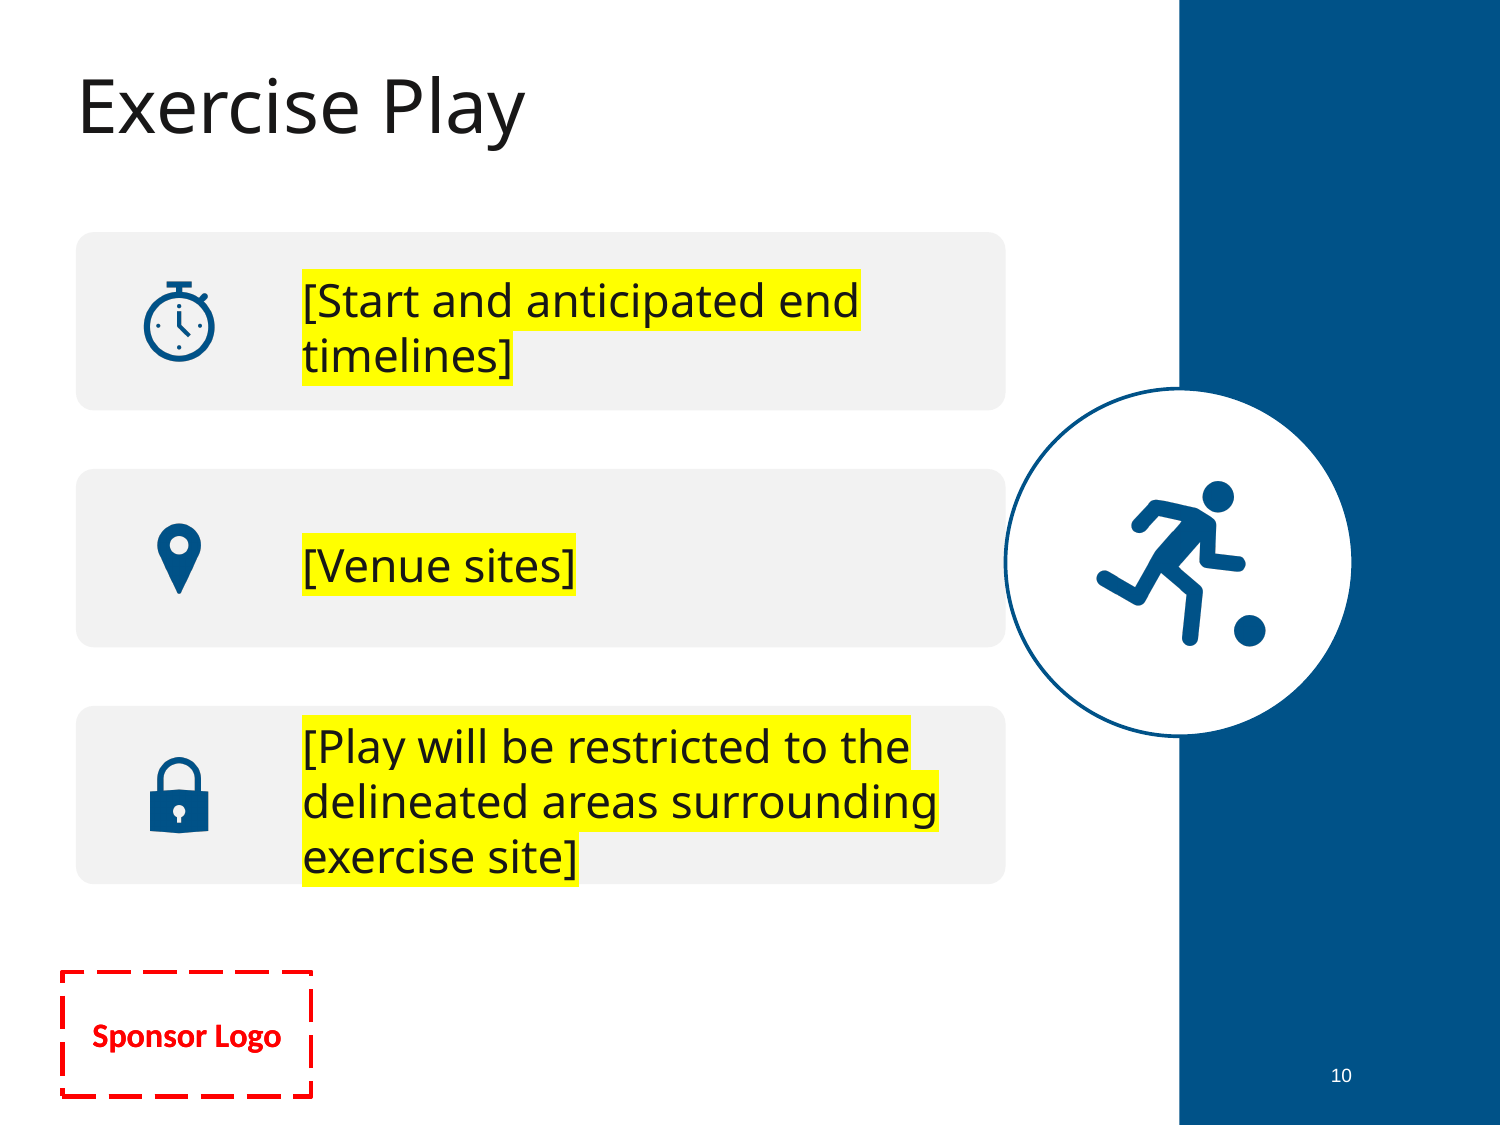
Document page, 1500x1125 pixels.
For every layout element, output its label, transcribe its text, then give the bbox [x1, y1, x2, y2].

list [75, 231, 1006, 897]
title Exercise Play [61, 21, 981, 186]
picture [1086, 469, 1275, 658]
slide_number 10 [1242, 1052, 1368, 1098]
text_box [1177, 0, 1500, 1125]
text_box [1010, 386, 1356, 739]
